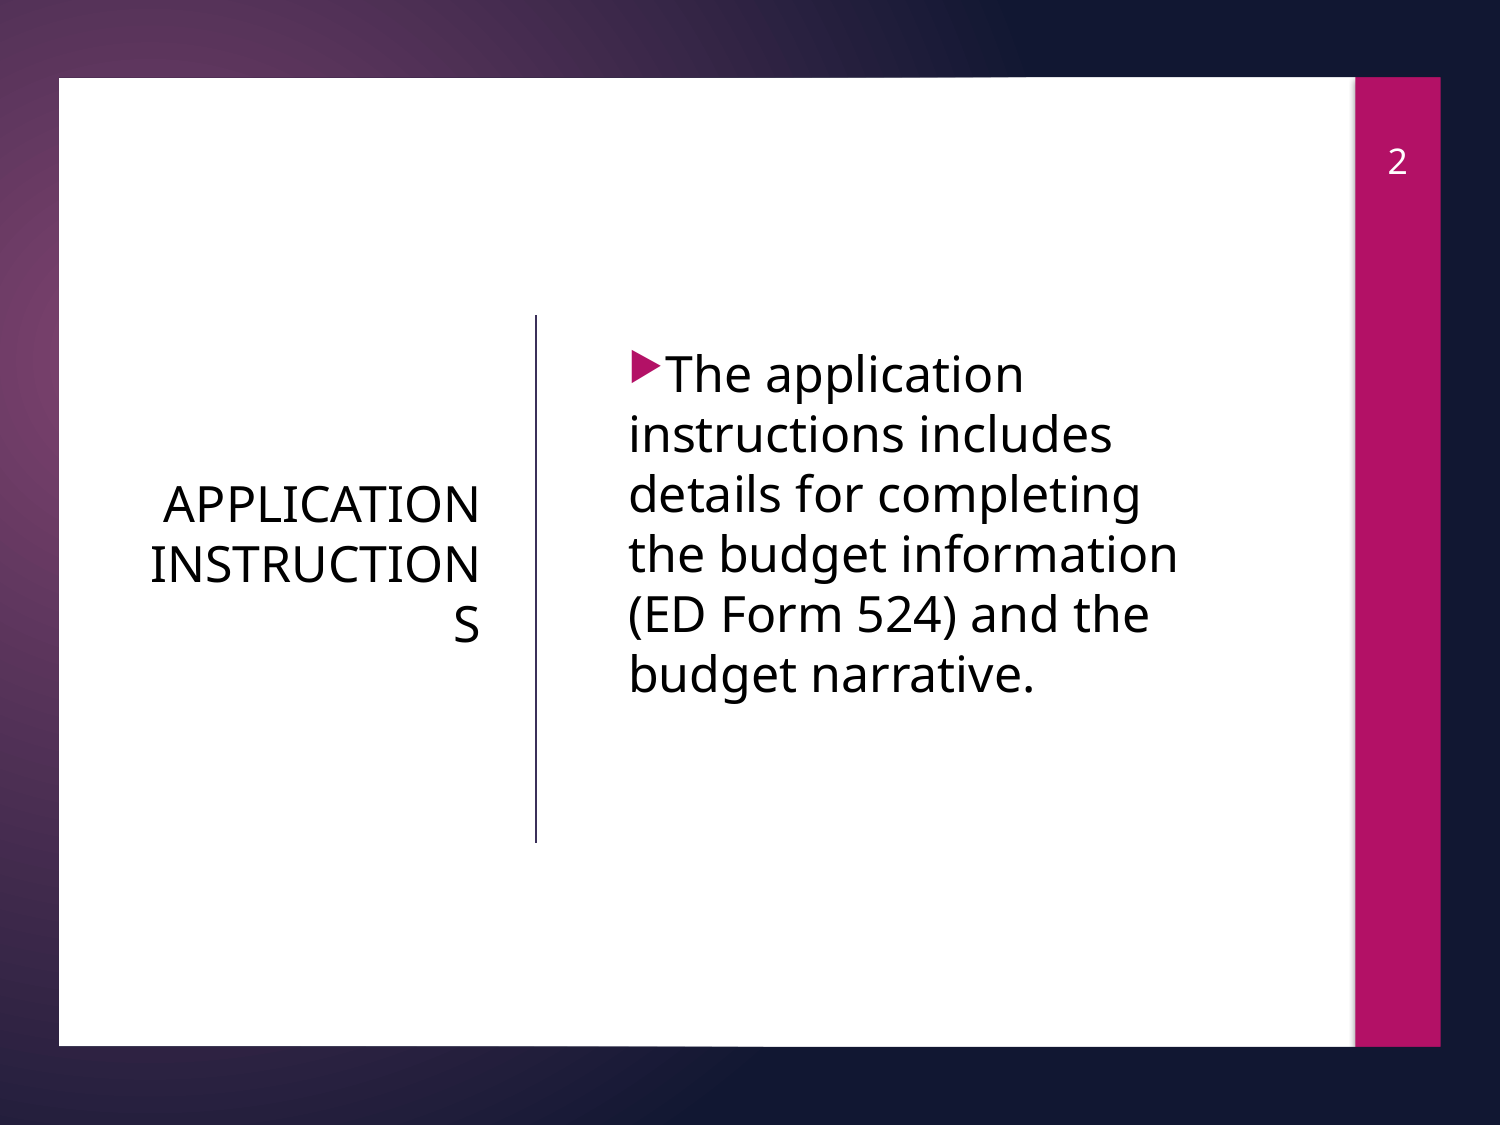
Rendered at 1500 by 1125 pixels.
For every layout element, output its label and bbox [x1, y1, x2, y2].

text_box [0, 0, 1500, 1125]
